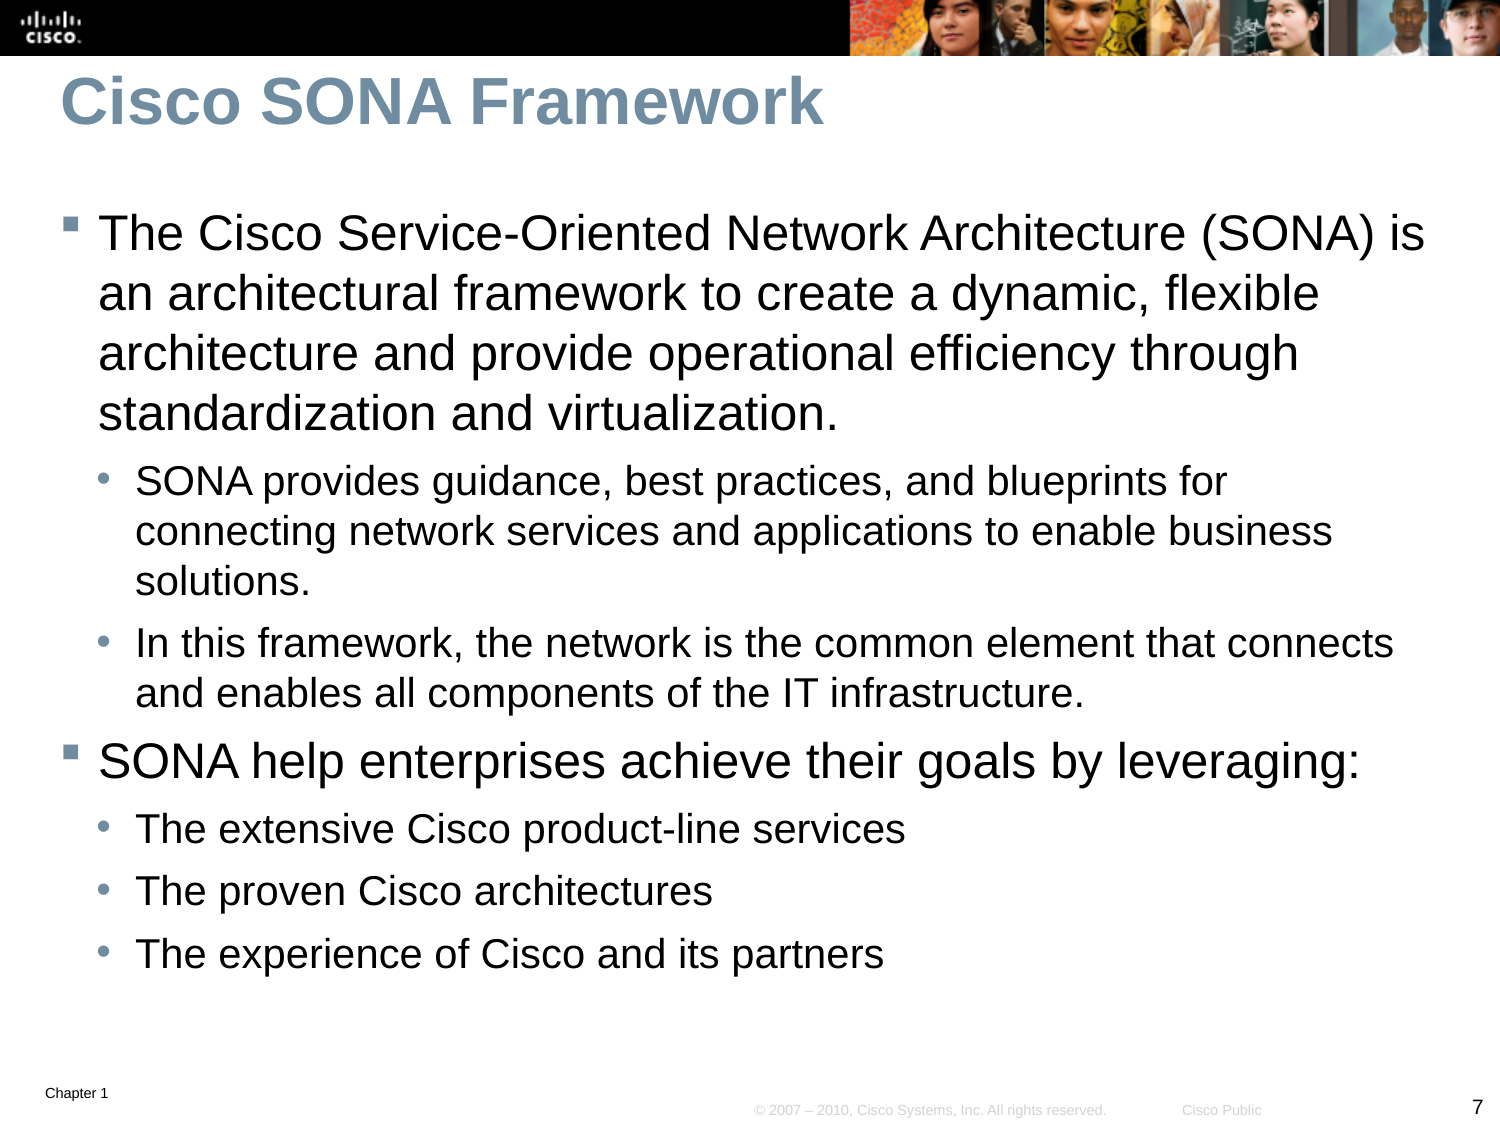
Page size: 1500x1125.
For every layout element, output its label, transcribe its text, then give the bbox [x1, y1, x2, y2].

title Cisco SONA Framework [45, 59, 1444, 182]
list The Cisco Service-Oriented Network Architecture (SONA) is an architectural framework to create a dynamic, flexible architecture and provide operational efficiency through standardization and virtualization. SONA provides guidance, best practices, and blueprints for connecting network services and applications to enable business solutions. In this framework, the network is the common element that connects and enables all components of the IT infrastructure. SONA help enterprises achieve their goals by leveraging: The extensive Cisco product-line services The proven Cisco architectures The experience of Cisco and its partners [45, 193, 1444, 1037]
picture [0, 0, 1500, 56]
